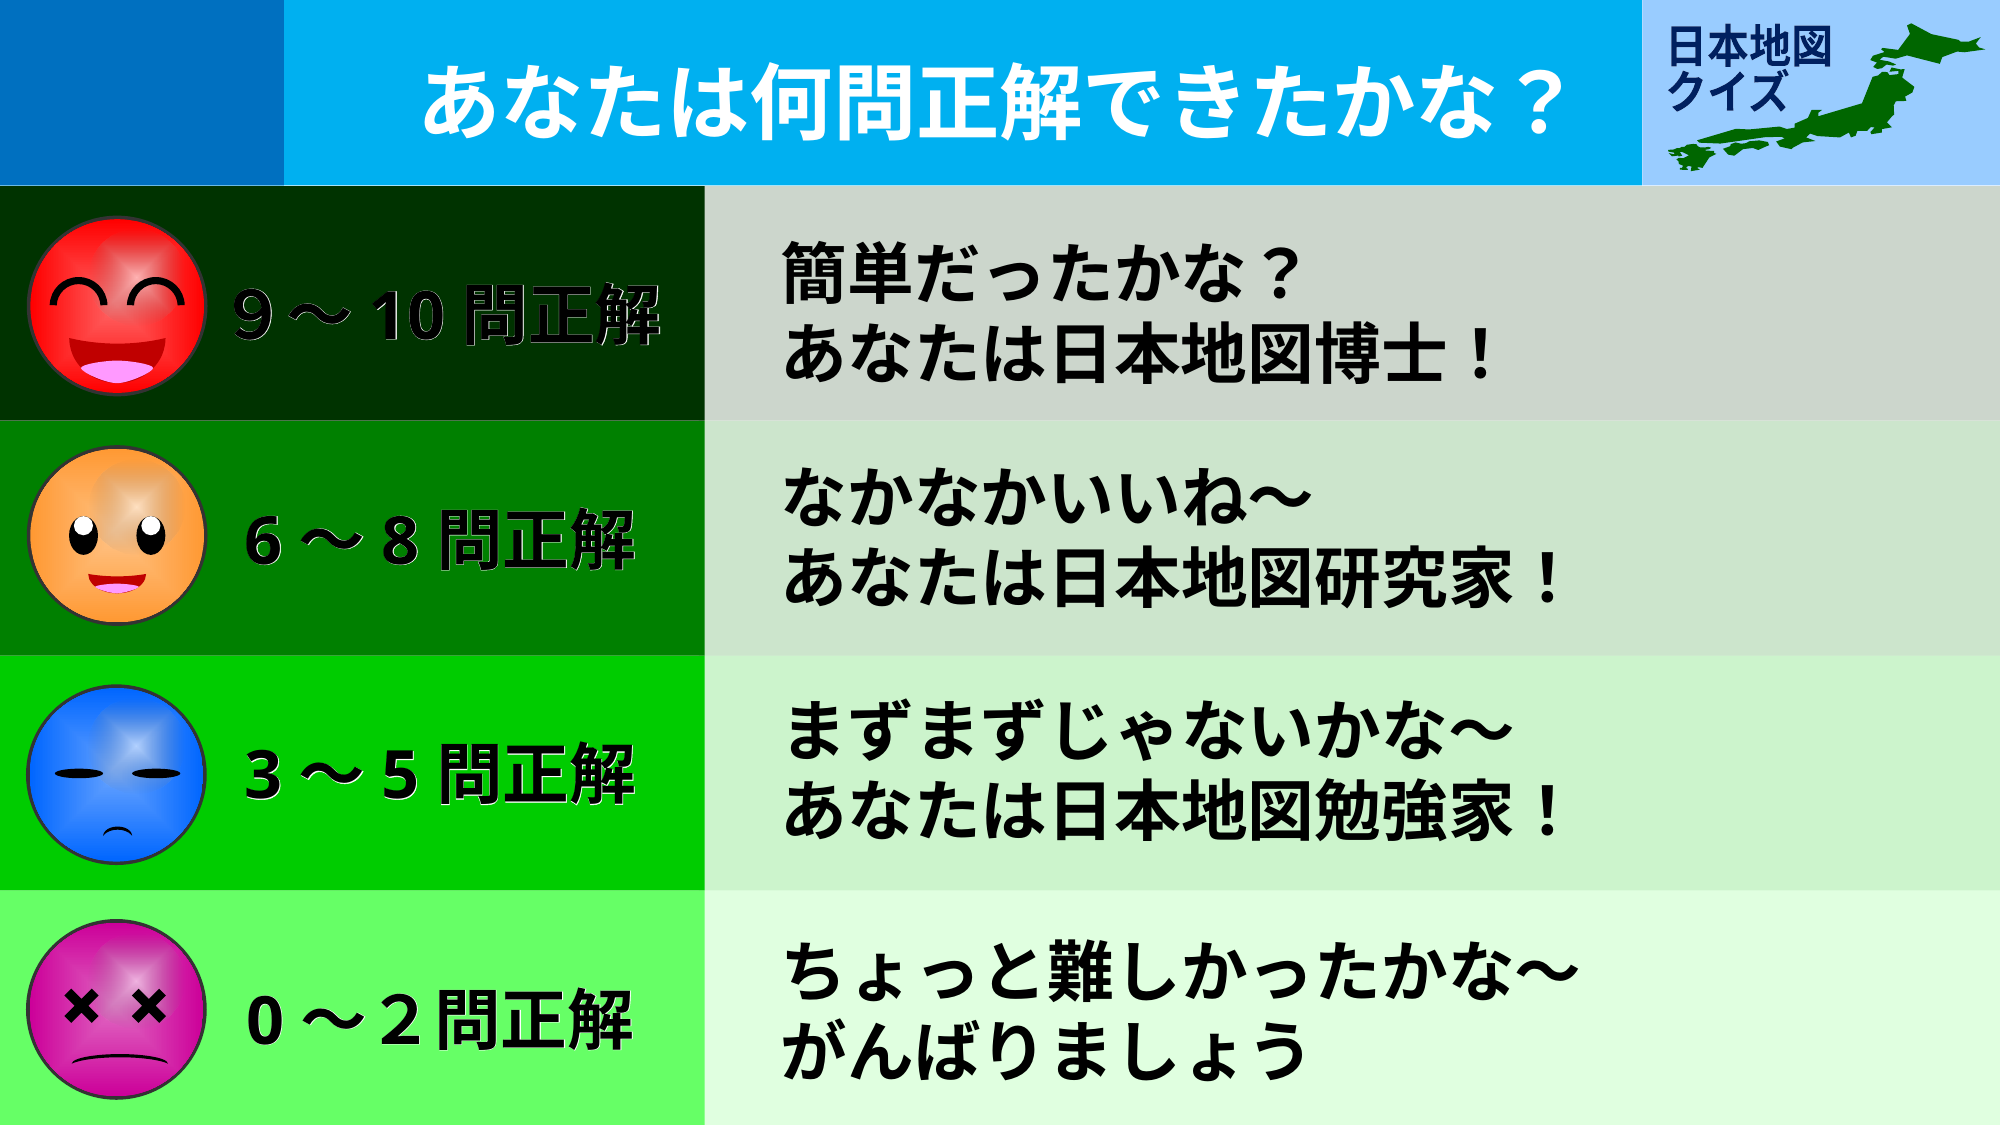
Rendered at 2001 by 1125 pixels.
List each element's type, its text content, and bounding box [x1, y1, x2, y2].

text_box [26, 215, 208, 397]
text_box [0, 185, 697, 1125]
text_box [26, 444, 208, 627]
text_box あなたは何問正解できたかな？ [402, 43, 1598, 158]
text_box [25, 684, 207, 866]
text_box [698, 185, 2000, 1125]
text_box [25, 918, 207, 1101]
